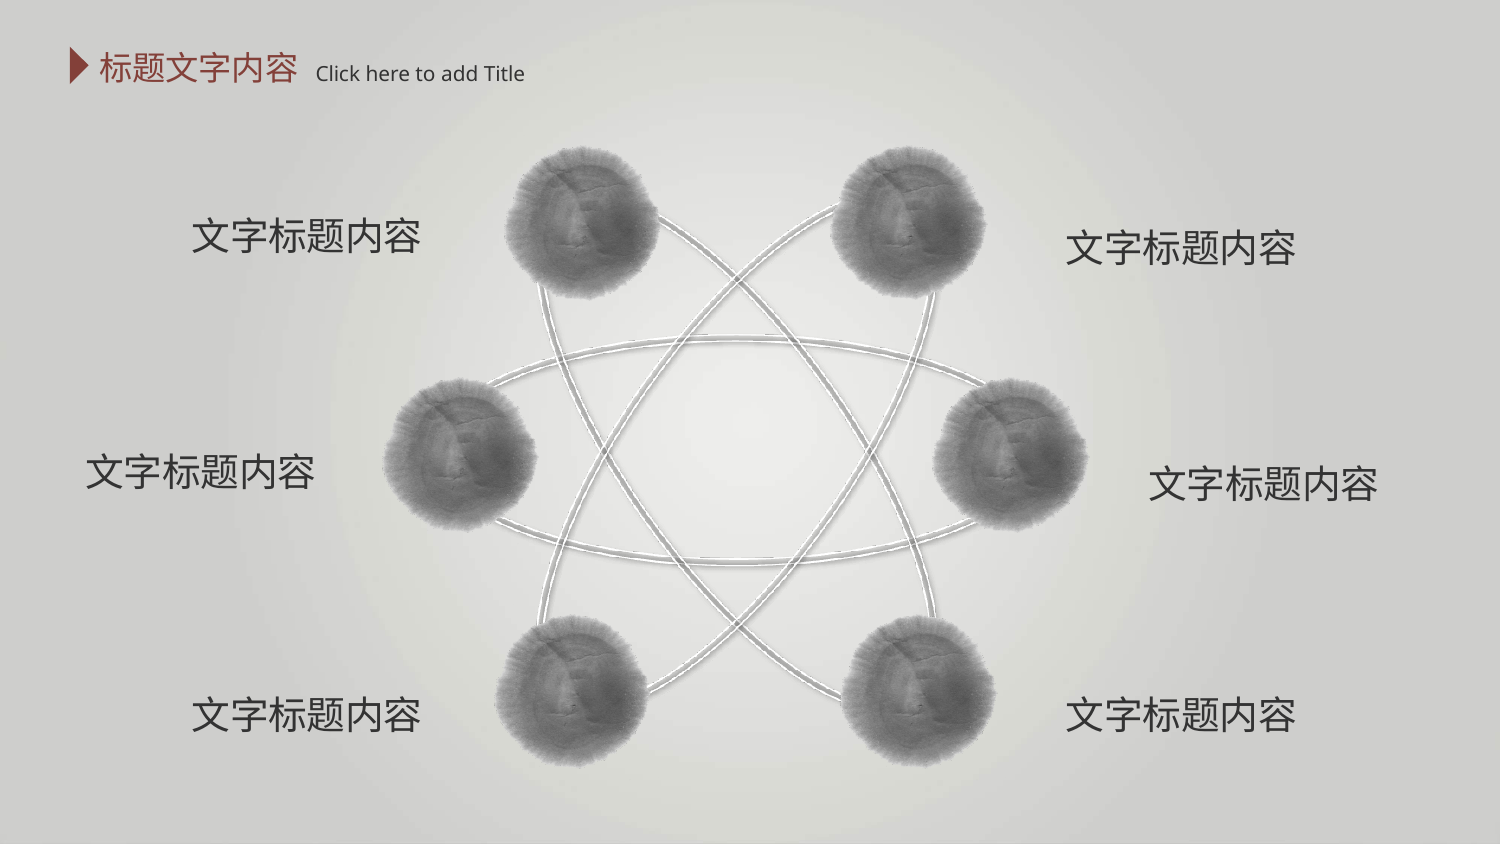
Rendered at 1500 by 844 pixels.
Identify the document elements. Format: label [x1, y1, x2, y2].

text_box [69, 39, 547, 95]
picture [0, 0, 1500, 844]
text_box [362, 701, 1107, 789]
text_box [17, 167, 1447, 701]
text_box [362, 135, 1107, 167]
